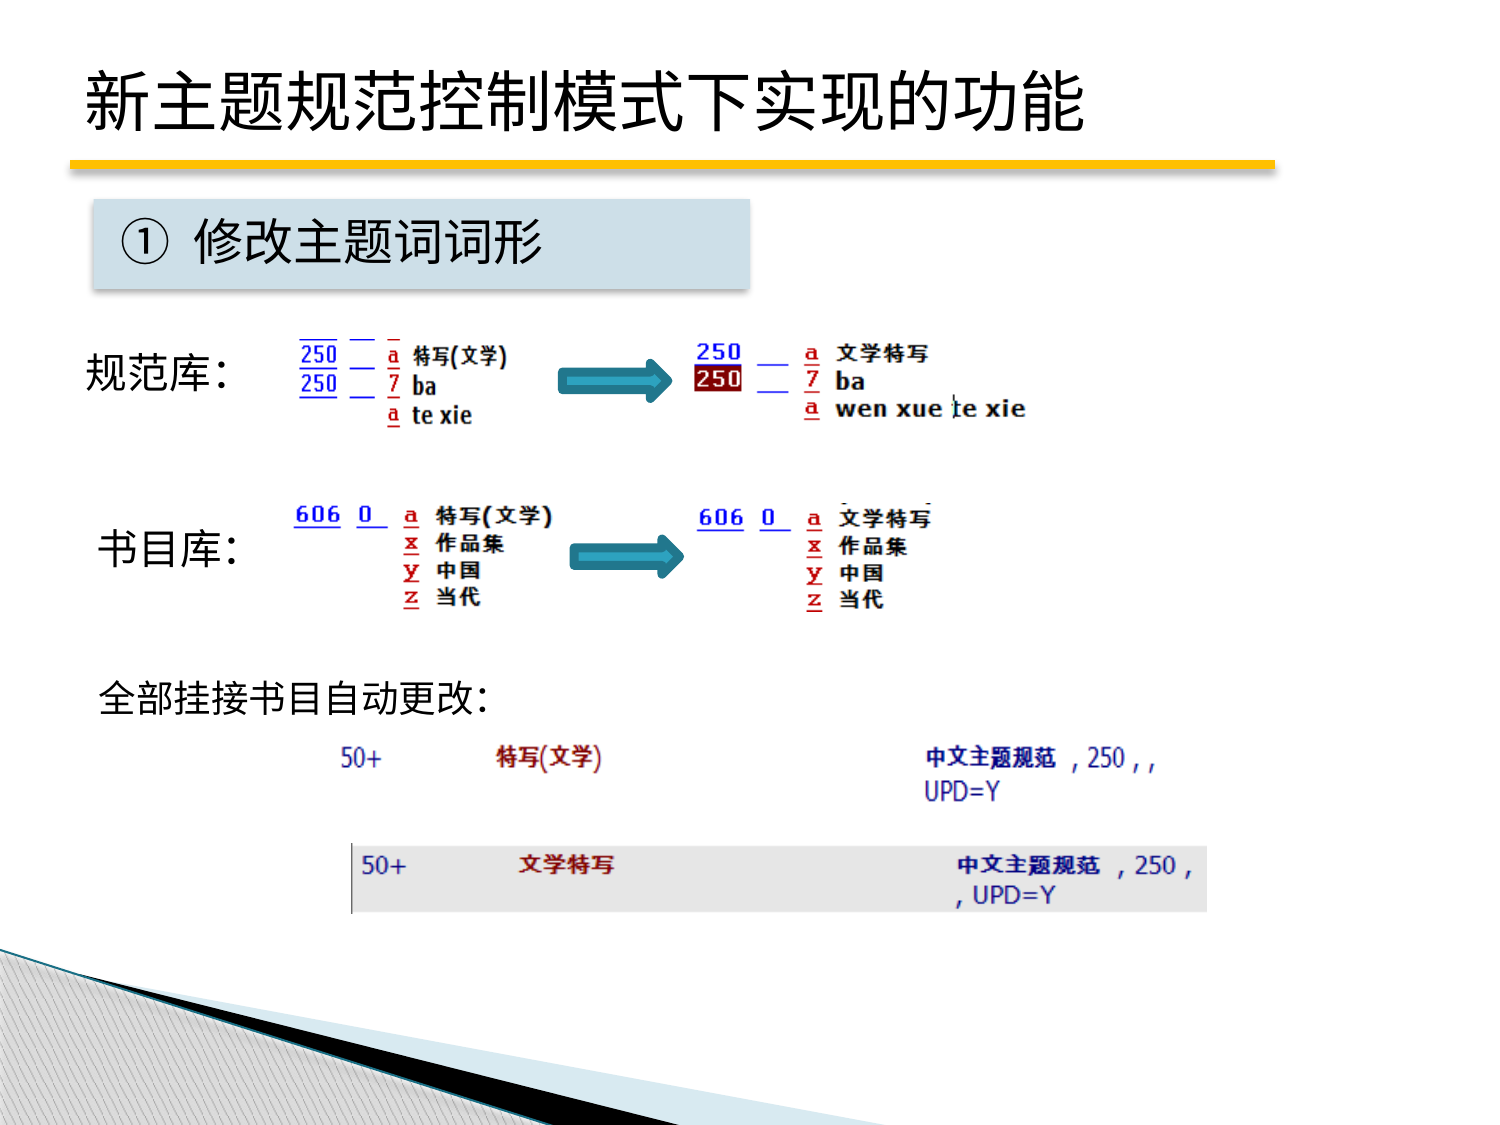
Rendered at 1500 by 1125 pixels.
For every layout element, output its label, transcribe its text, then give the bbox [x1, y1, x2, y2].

text_box ① 修改主题词词形 [89, 195, 755, 293]
picture [351, 843, 1208, 915]
text_box [579, 534, 685, 579]
picture [679, 339, 1052, 425]
picture [691, 503, 976, 612]
picture [269, 503, 573, 611]
text_box [557, 358, 673, 403]
text_box 书目库： [81, 515, 263, 581]
text_box 新主题规范控制模式下实现的功能 [70, 46, 1125, 153]
picture [339, 738, 1211, 809]
text_box 规范库： [71, 339, 268, 405]
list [292, 339, 527, 431]
text_box 全部挂接书目自动更改： [84, 667, 527, 728]
